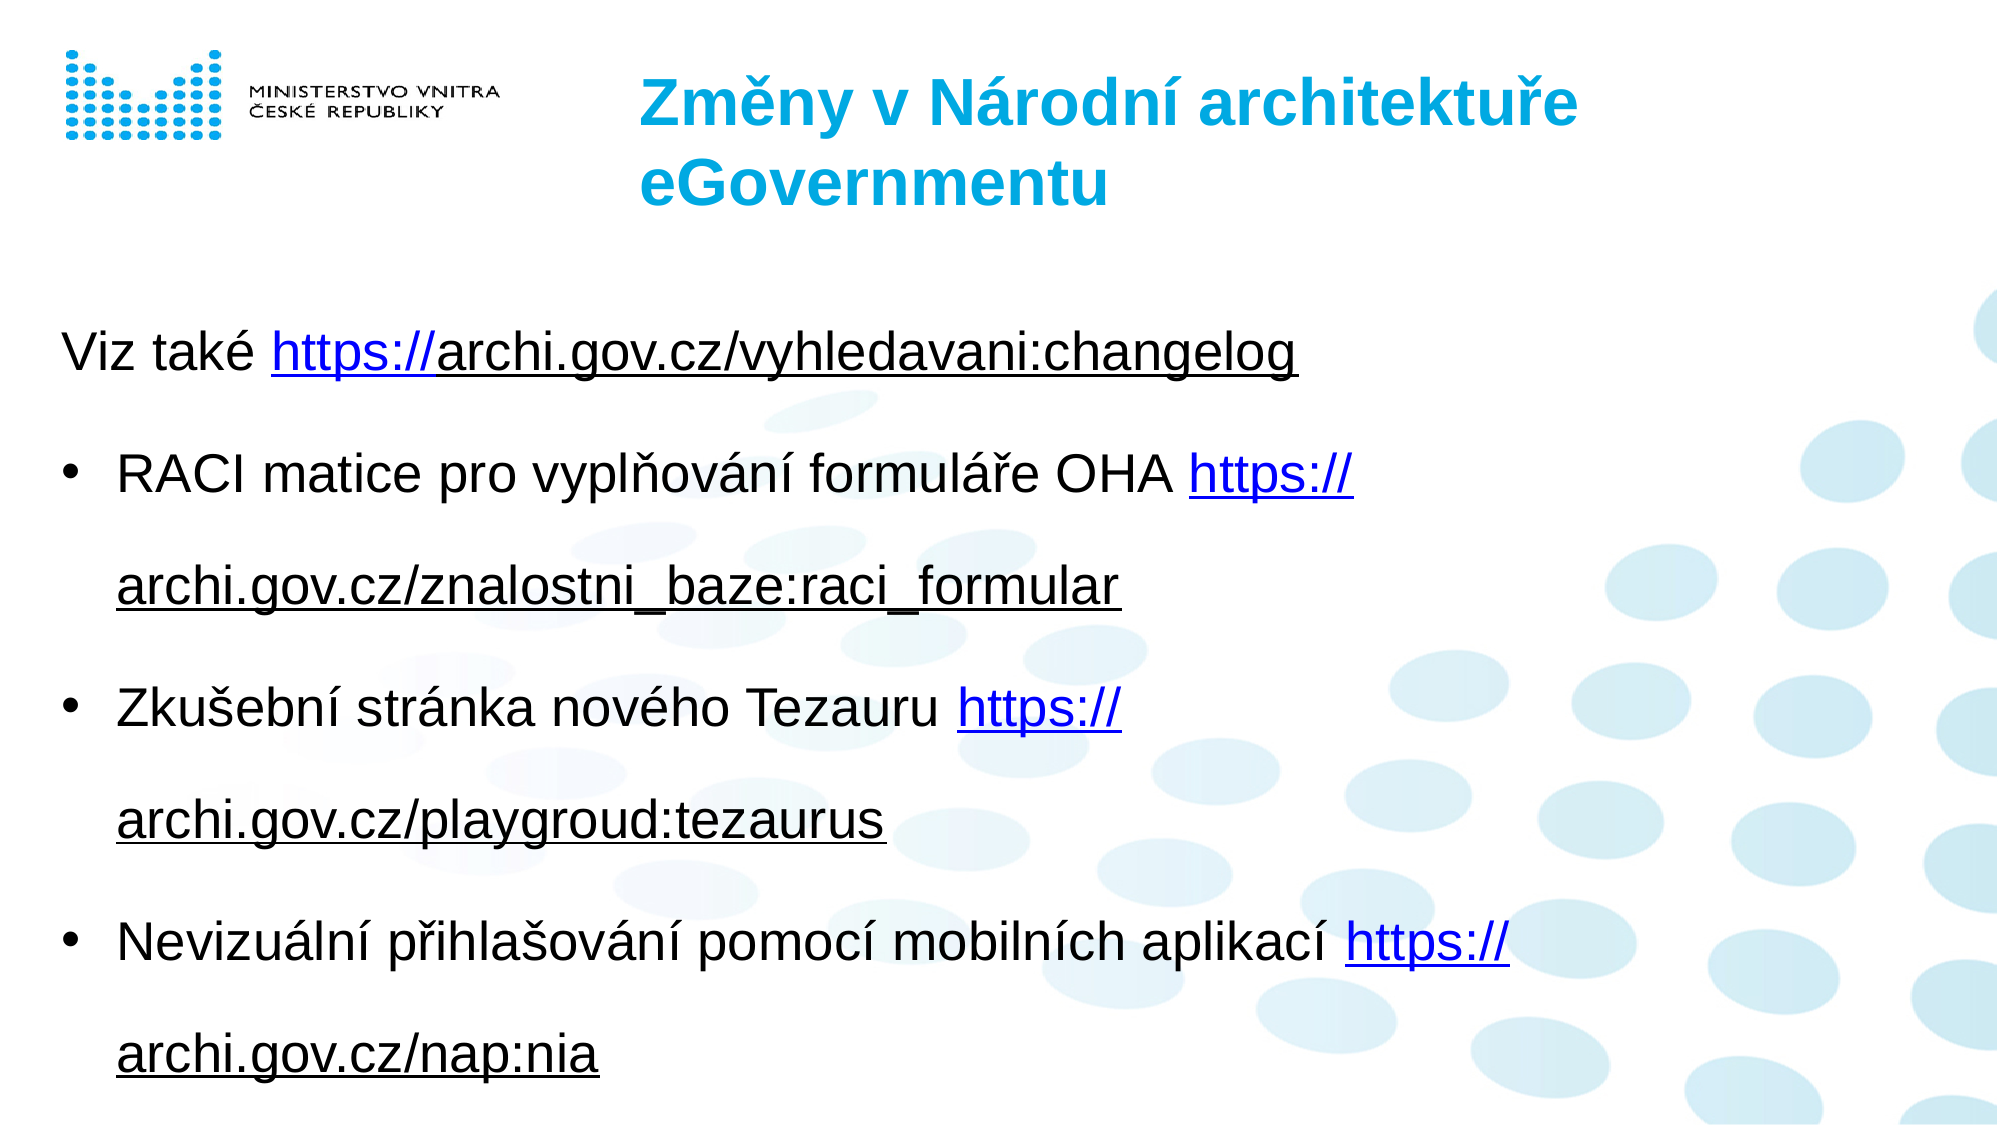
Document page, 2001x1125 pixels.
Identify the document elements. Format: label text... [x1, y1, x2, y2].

list Viz také https://archi.gov.cz/vyhledavani:changelog RACI matice pro vyplňování formuláře OHA https://archi.gov.cz/znalostni_baze:raci_formular Zkušební stránka nového Tezauru https://archi.gov.cz/playgroud:tezaurus Nevizuální přihlašování pomocí mobilních aplikací https://archi.gov.cz/nap:nia [46, 262, 1900, 1099]
picture [0, 0, 2000, 1125]
title Změny v Národní architektuře eGovernmentu [624, 45, 1900, 233]
